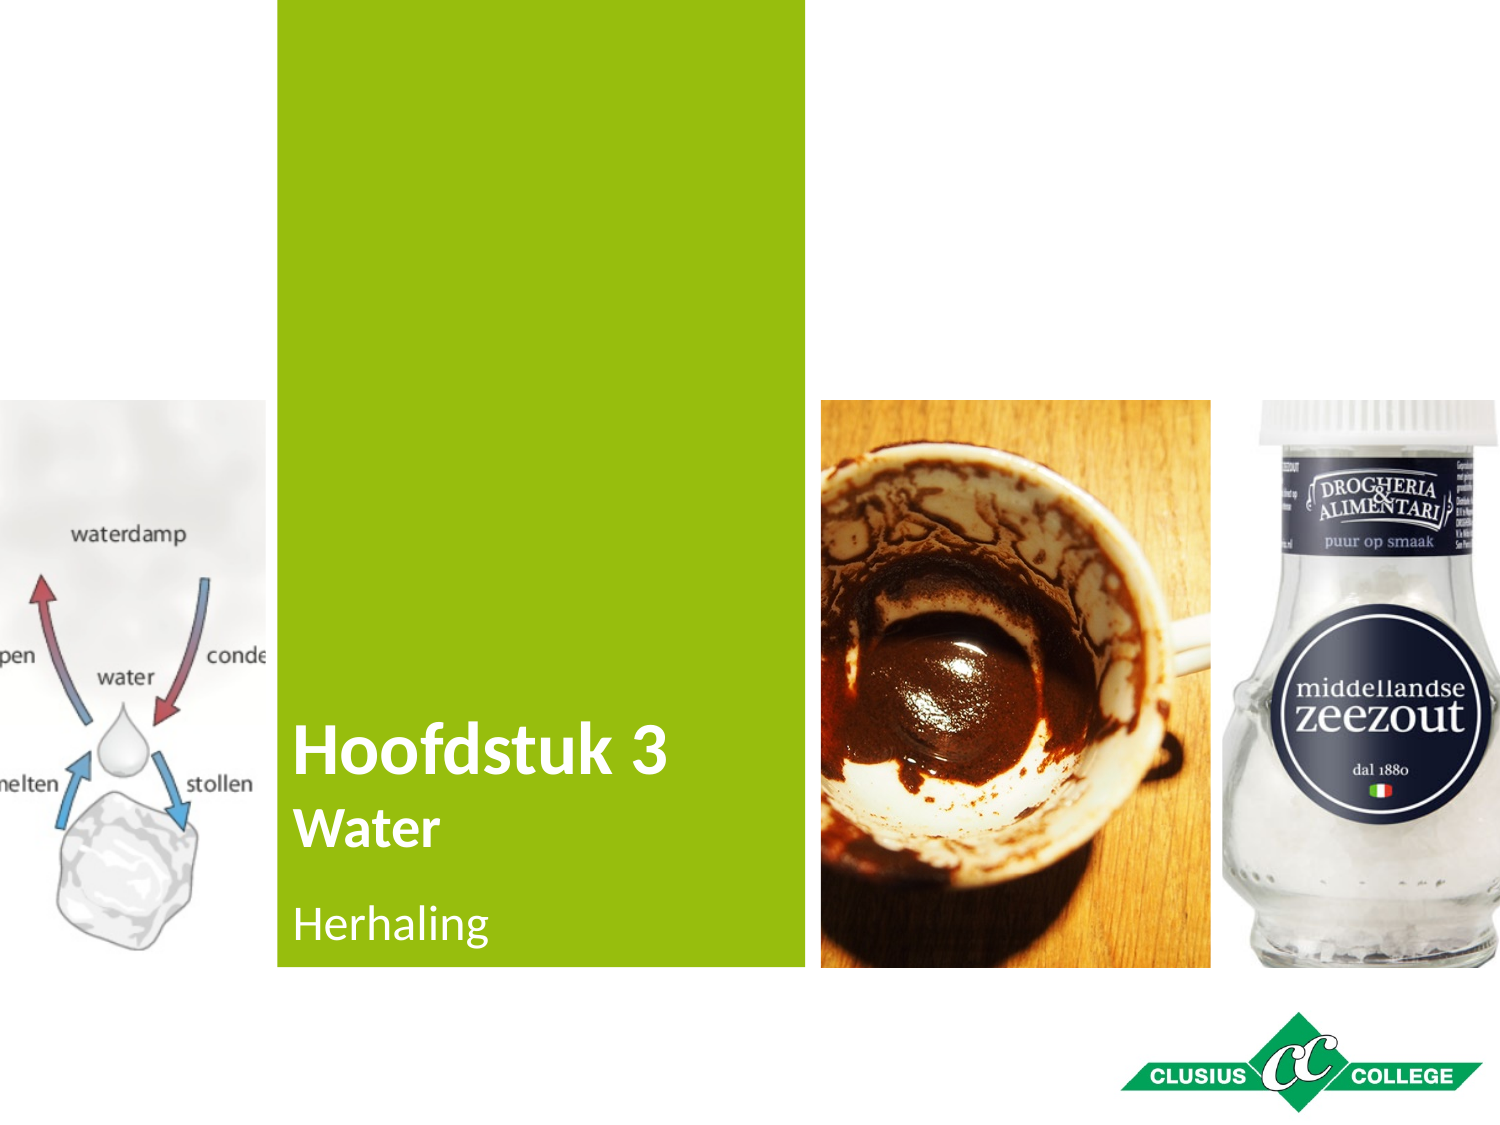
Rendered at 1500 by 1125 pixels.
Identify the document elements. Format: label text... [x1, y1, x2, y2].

picture [0, 399, 266, 968]
text_box [275, 0, 807, 969]
title Hoofdstuk 3 Water [277, 683, 806, 875]
picture [1103, 999, 1500, 1125]
subtitle Herhaling [277, 882, 815, 965]
picture [1222, 399, 1500, 968]
picture [820, 399, 1211, 968]
